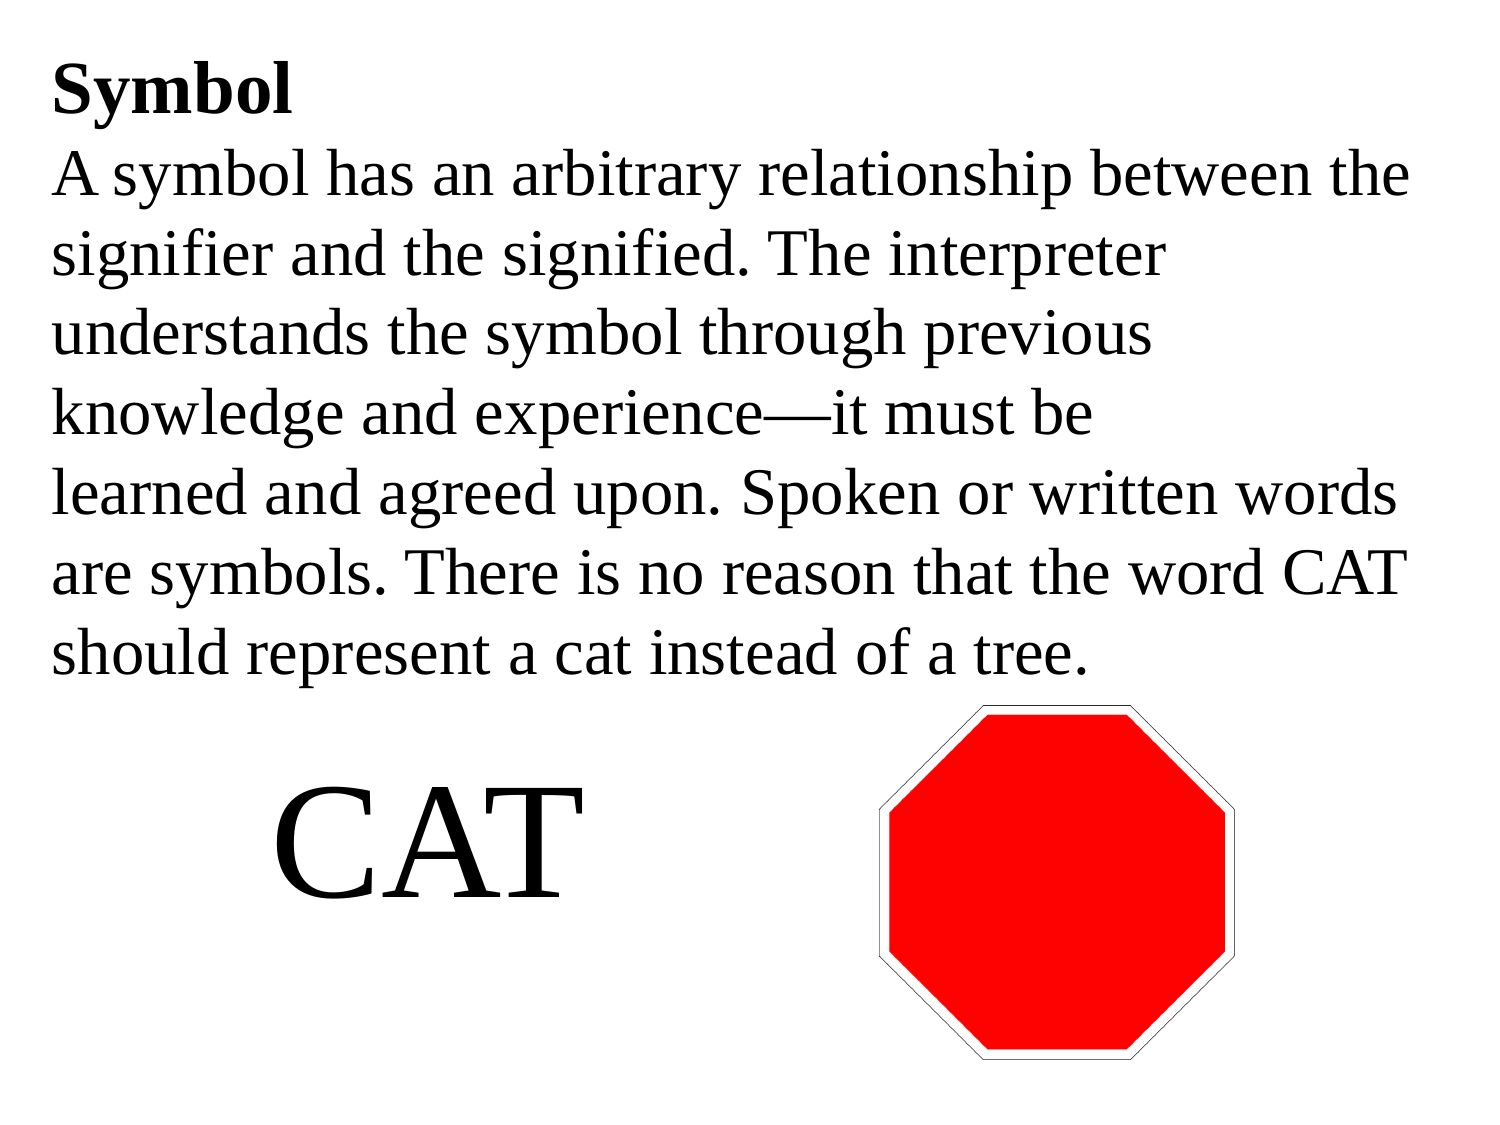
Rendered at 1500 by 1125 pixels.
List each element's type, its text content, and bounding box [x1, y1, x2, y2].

text_box CAT [255, 723, 601, 939]
picture [879, 705, 1235, 1060]
text_box Symbol A symbol has an arbitrary relationship between the signifier and the signified. The interpreter understands the symbol through previous knowledge and experience—it must be learned and agreed upon. Spoken or written words are symbols. There is no reason that the word CAT should represent a cat instead of a tree. [36, 30, 1455, 696]
